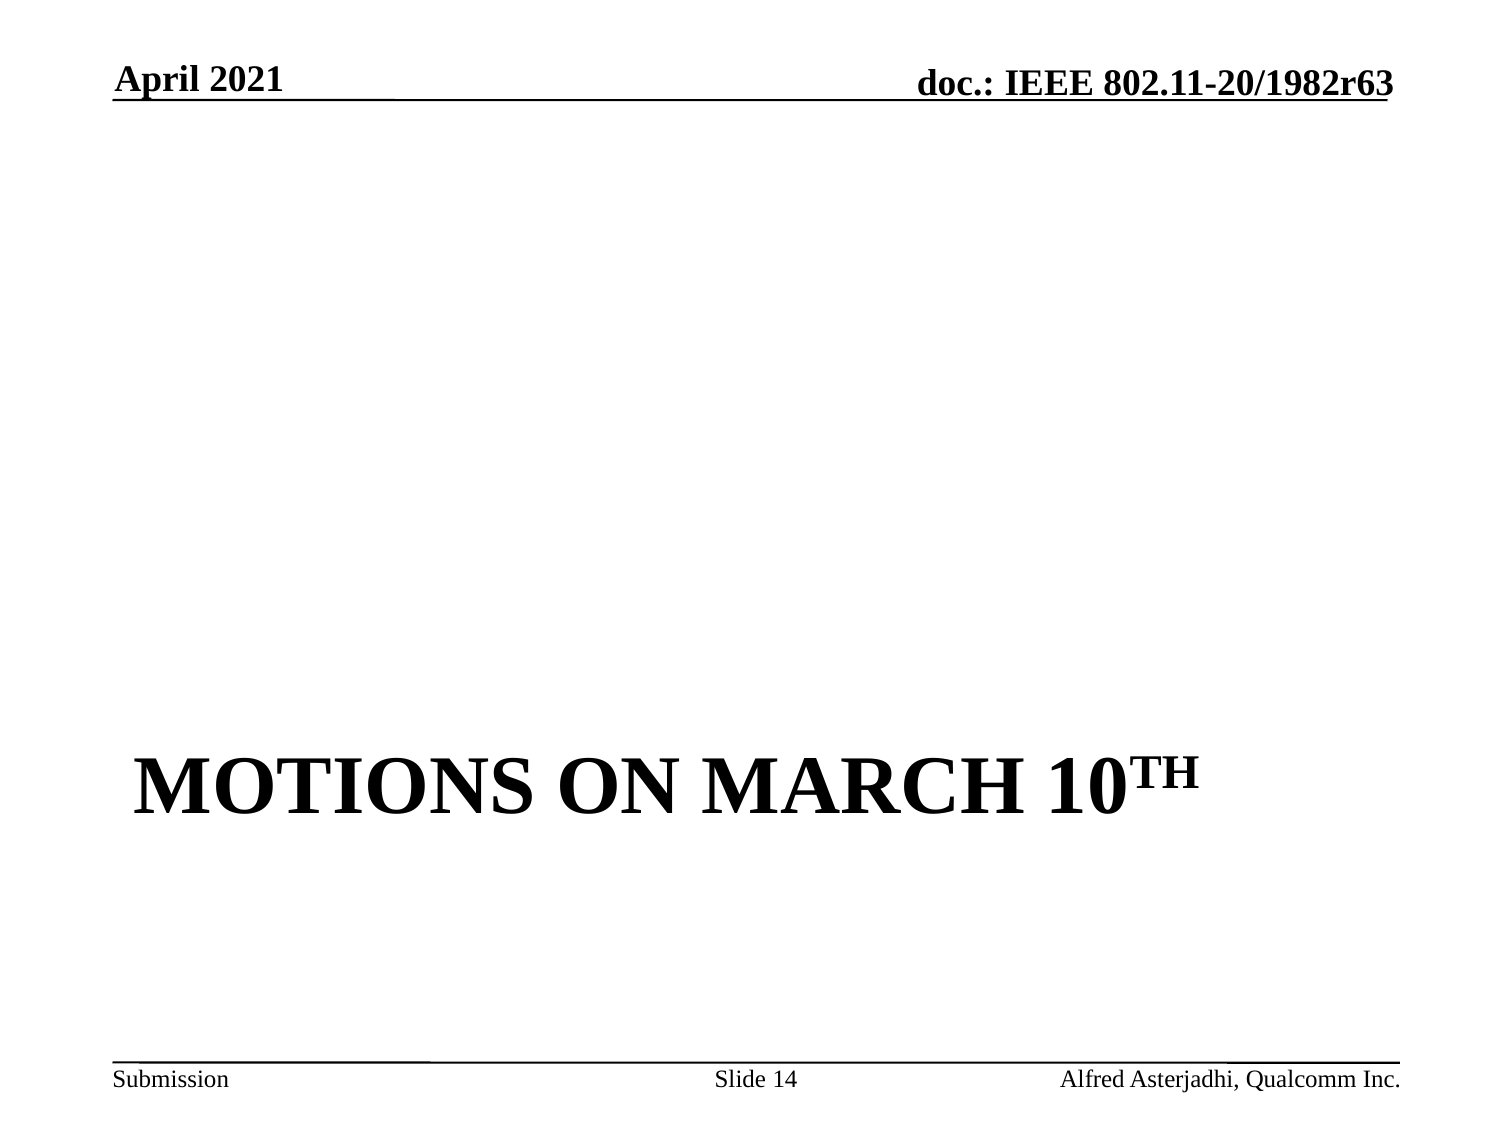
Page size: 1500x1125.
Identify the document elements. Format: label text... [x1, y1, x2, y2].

title Motions on MARCH 10th [118, 722, 1394, 947]
slide_number Slide 14 [712, 1061, 800, 1123]
footer Alfred Asterjadhi, Qualcomm Inc. [878, 1061, 1402, 1093]
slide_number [114, 54, 423, 100]
